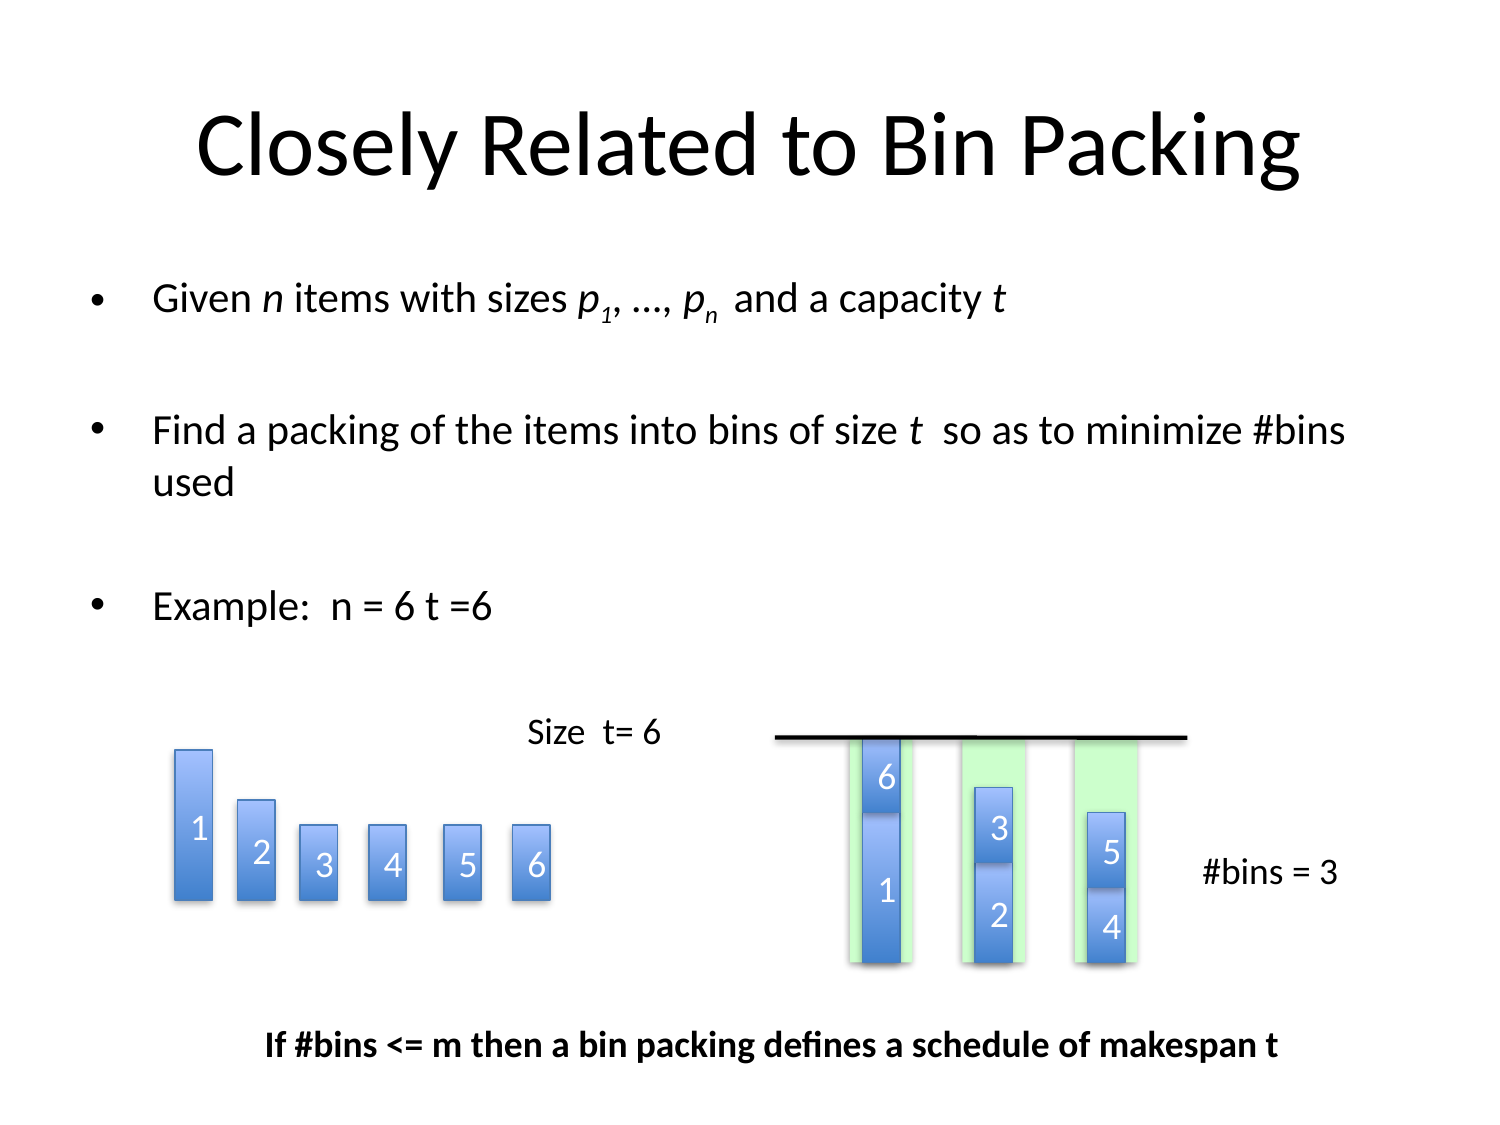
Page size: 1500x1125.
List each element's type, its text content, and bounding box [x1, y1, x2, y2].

text_box 6 [862, 769, 901, 813]
text_box 2 [237, 799, 276, 901]
text_box 6 [512, 824, 551, 901]
text_box 4 [1087, 895, 1126, 963]
text_box [904, 769, 913, 963]
text_box 3 [974, 787, 1013, 863]
title Closely Related to Bin Packing [75, 45, 1425, 233]
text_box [512, 699, 1188, 761]
text_box #bins = 3 [1187, 839, 1450, 900]
text_box 1 [174, 749, 213, 901]
text_box 2 [974, 870, 1013, 963]
text_box 3 [299, 824, 338, 901]
text_box If #bins <= m then a bin packing defines a schedule of makespan t [249, 1012, 1313, 1073]
text_box [1074, 769, 1138, 963]
text_box 1 [862, 820, 901, 963]
text_box [849, 769, 857, 963]
list Given n items with sizes p1, …, pn and a capacity t Find a packing of the items into bins of size t so as to minimize #bins used Example: n = 6 t =6 [75, 262, 1425, 638]
text_box 5 [443, 824, 482, 901]
text_box 5 [1087, 812, 1126, 888]
text_box [962, 769, 1026, 963]
text_box 4 [368, 824, 407, 901]
